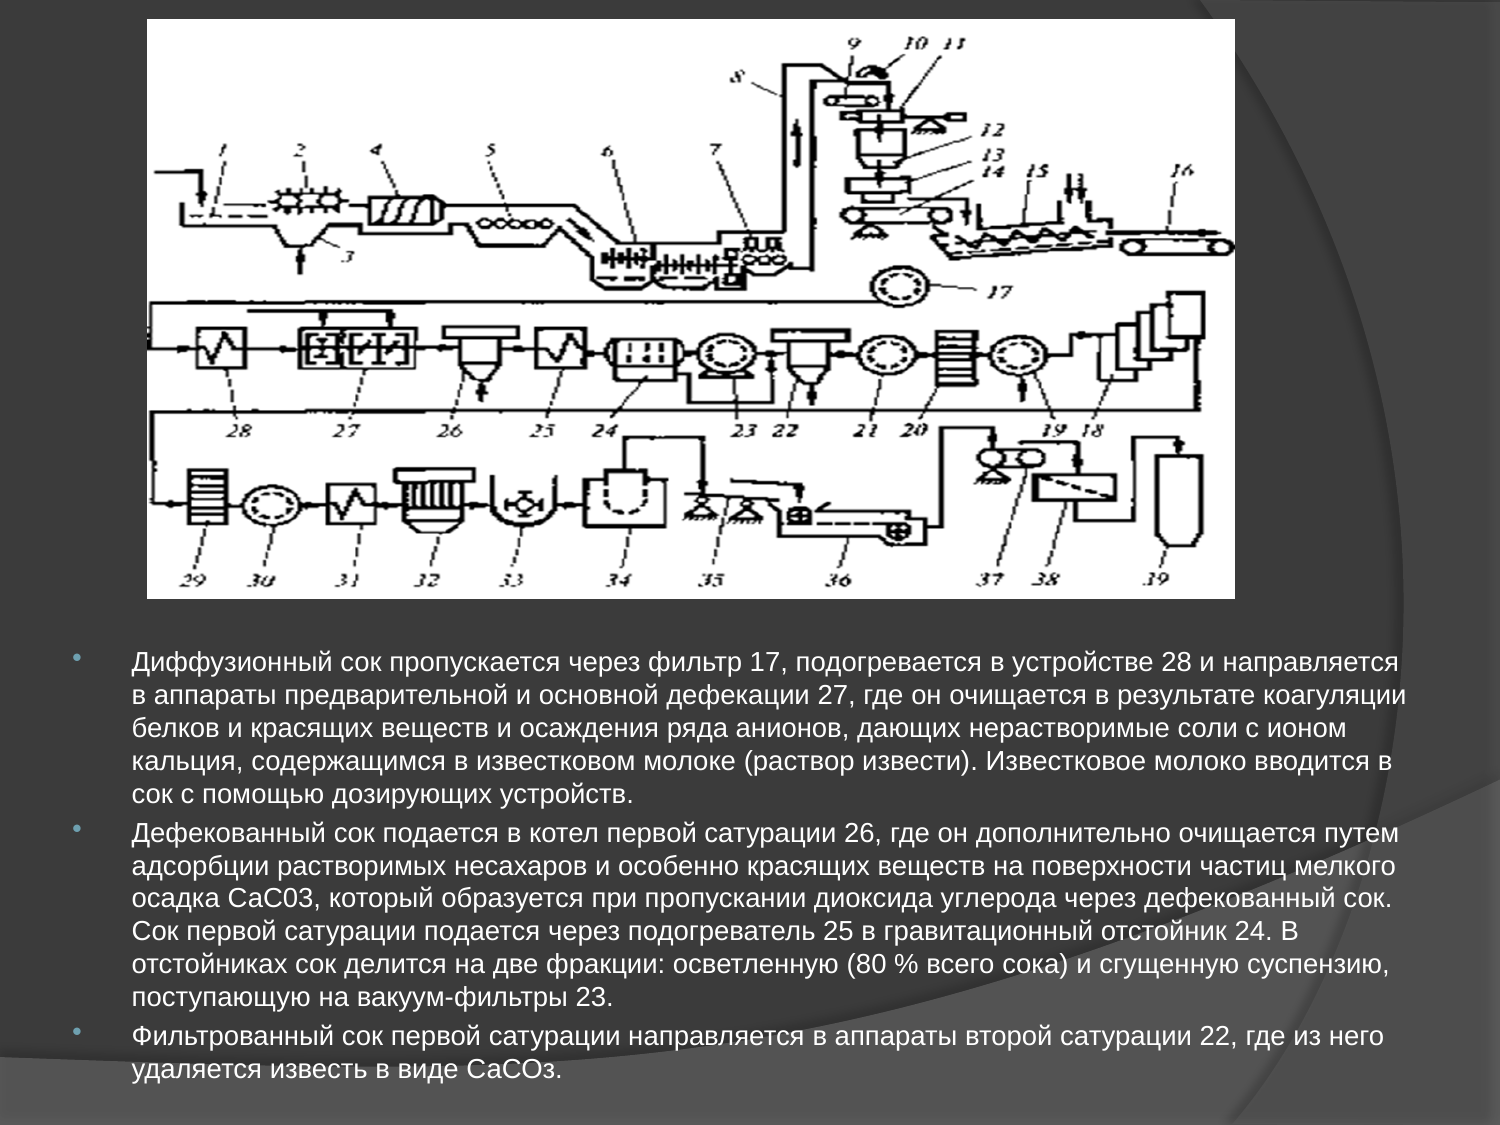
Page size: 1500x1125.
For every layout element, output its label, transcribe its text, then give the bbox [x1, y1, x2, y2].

list Диффузионный сок пропускается через фильтр 17, подогревается в устройстве 28 и направляется в аппараты предварительной и основной дефекации 27, где он очищается в результате коагуляции белков и красящих веществ и осаждения ряда анионов, дающих нерастворимые соли с ионом кальция, содержащимся в известковом молоке (раствор извести). Известковое молоко вводится в сок с помощью дозирующих устройств. Дефекованный сок подается в котел первой сатурации 26, где он дополнительно очищается путем адсорбции растворимых несахаров и особенно красящих веществ на поверхности частиц мелкого осадка СаС03, который образуется при пропускании диоксида углерода через дефекованный сок. Сок первой сатурации подается через подогреватель 25 в гравитационный отстойник 24. В отстойниках сок делится на две фракции: осветленную (80 % всего сока) и сгущенную суспензию, поступающую на вакуум-фильтры 23. Фильтрованный сок первой сатурации направляется в аппараты второй сатурации 22, где из него удаляется известь в виде СаСОз. [53, 598, 1424, 1106]
picture [147, 18, 1235, 599]
